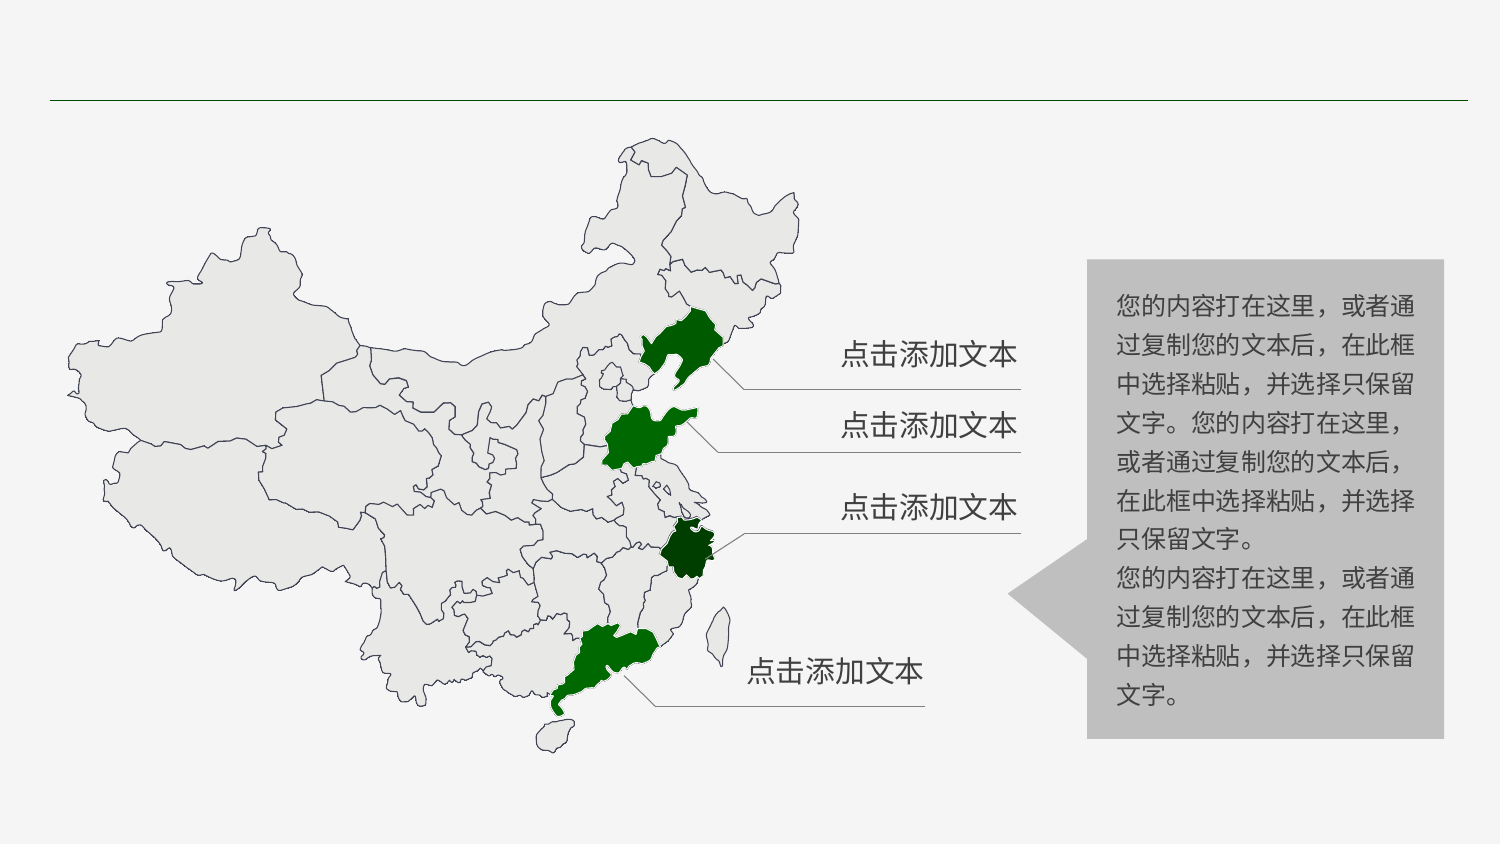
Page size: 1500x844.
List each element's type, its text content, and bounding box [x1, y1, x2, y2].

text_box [624, 675, 656, 707]
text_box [686, 421, 718, 453]
text_box 点击添加文本 [828, 483, 1030, 530]
text_box [1005, 258, 1446, 740]
text_box 点击添加文本 [828, 330, 1030, 378]
text_box 点击添加文本 [828, 401, 1030, 449]
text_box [67, 138, 799, 753]
text_box 您的内容打在这里，或者通过复制您的文本后，在此框中选择粘贴，并选择只保留文字。您的内容打在这里，或者通过复制您的文本后，在此框中选择粘贴，并选择只保留文字。 您的内容打在这里，或者通过复制您的文本后，在此框中选择粘贴，并选择只保留文字。 [1104, 275, 1445, 716]
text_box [712, 358, 745, 390]
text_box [705, 533, 745, 560]
text_box 点击添加文本 [799, 646, 937, 694]
